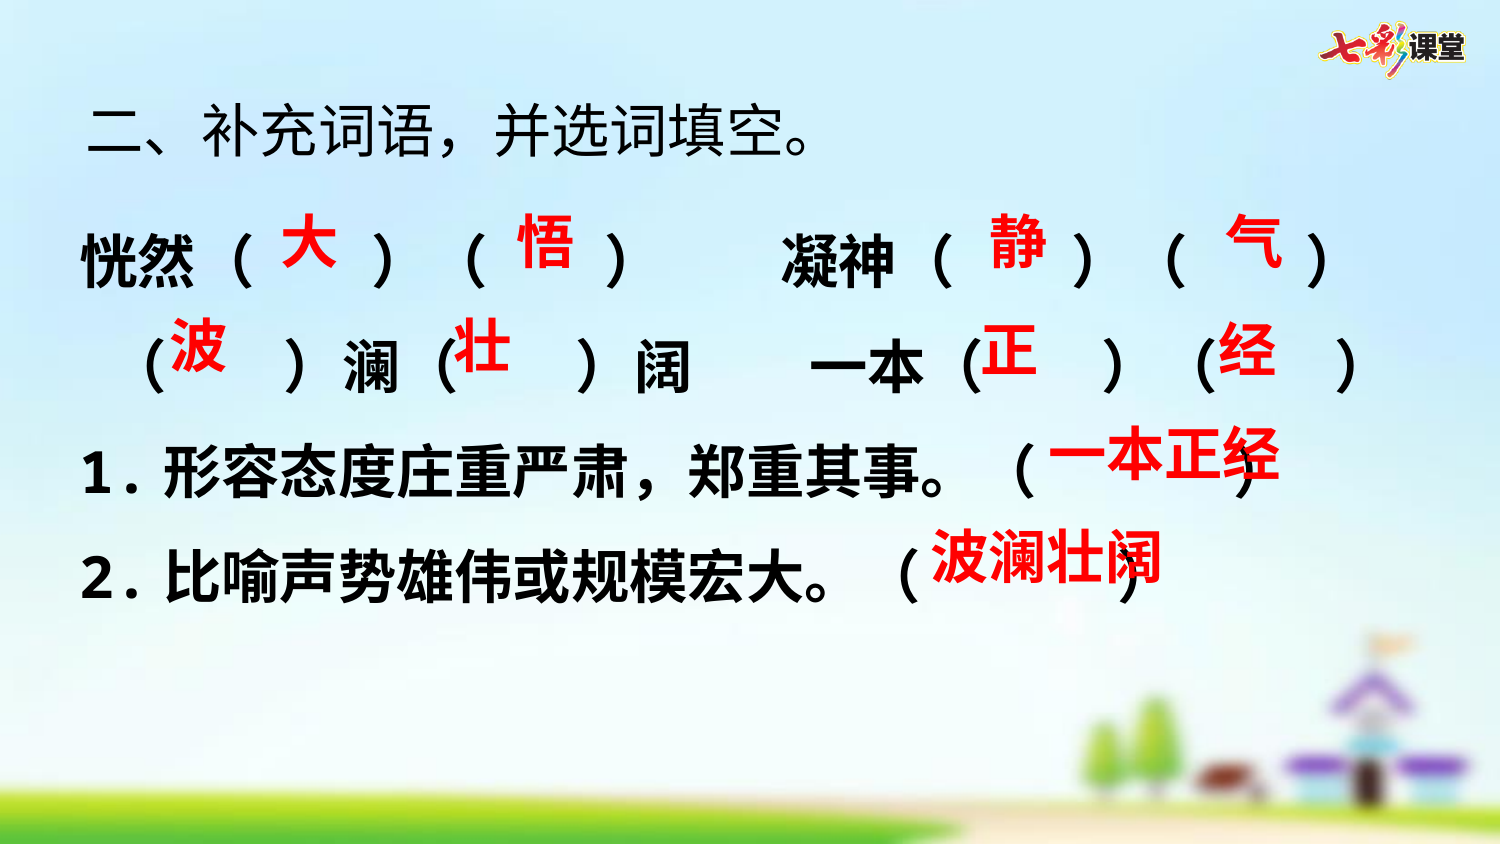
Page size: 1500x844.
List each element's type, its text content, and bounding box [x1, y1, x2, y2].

text_box 二、补充词语，并选词填空。 [70, 86, 1134, 172]
text_box 大 [265, 197, 384, 283]
text_box 波 [154, 302, 262, 387]
text_box 波澜壮阔 [915, 513, 1258, 598]
text_box 壮 [438, 302, 545, 387]
text_box 一本正经 [1033, 410, 1365, 495]
text_box 静 [974, 197, 1093, 283]
picture [0, 0, 1500, 844]
text_box 悟 [501, 197, 632, 283]
text_box 经 [1203, 305, 1310, 391]
text_box 正 [965, 305, 1073, 391]
text_box 恍然（ ）（ ） 凝神（ ）（ ） （ ）澜（ ）阔 一本（ ）（ ） 1.形容态度庄重严肃，郑重其事。（ ） 2.比喻声势雄伟或规模宏大。（ ） [64, 183, 1460, 618]
text_box 气 [1210, 197, 1317, 283]
